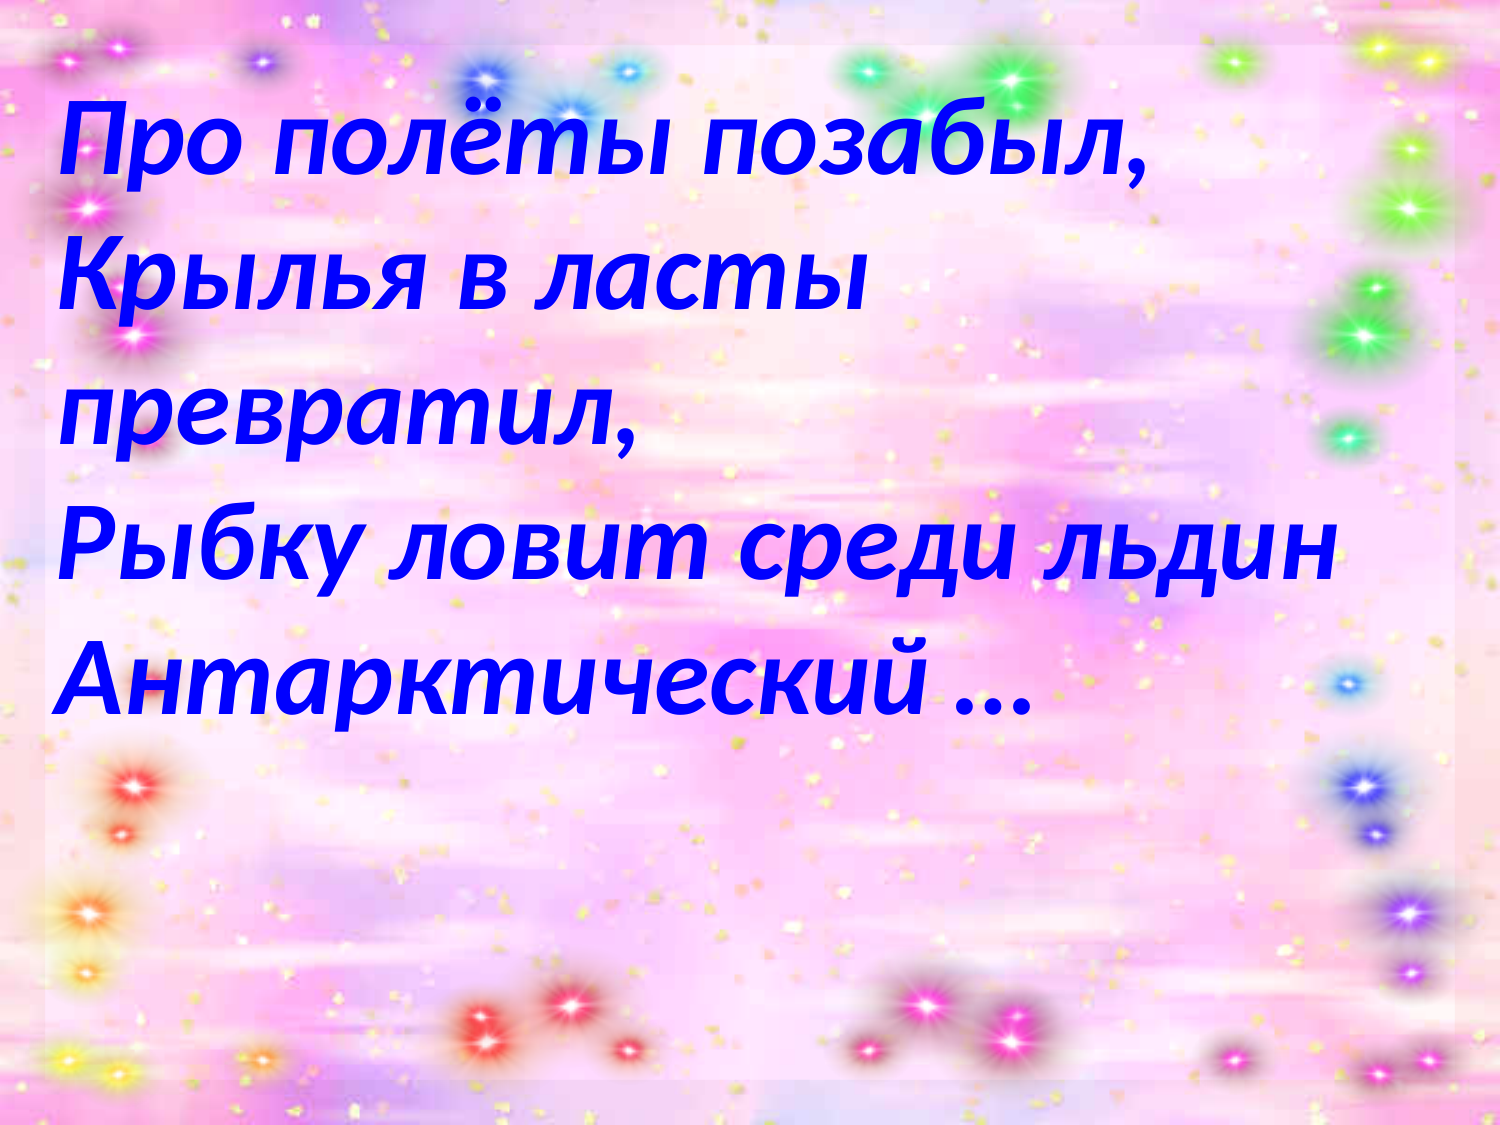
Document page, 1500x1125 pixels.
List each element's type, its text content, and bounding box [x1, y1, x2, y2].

picture [0, 0, 1500, 1125]
text_box Про полёты позабыл, Крылья в ласты превратил, Рыбку ловит среди льдин Антарктический … [41, 54, 1459, 745]
